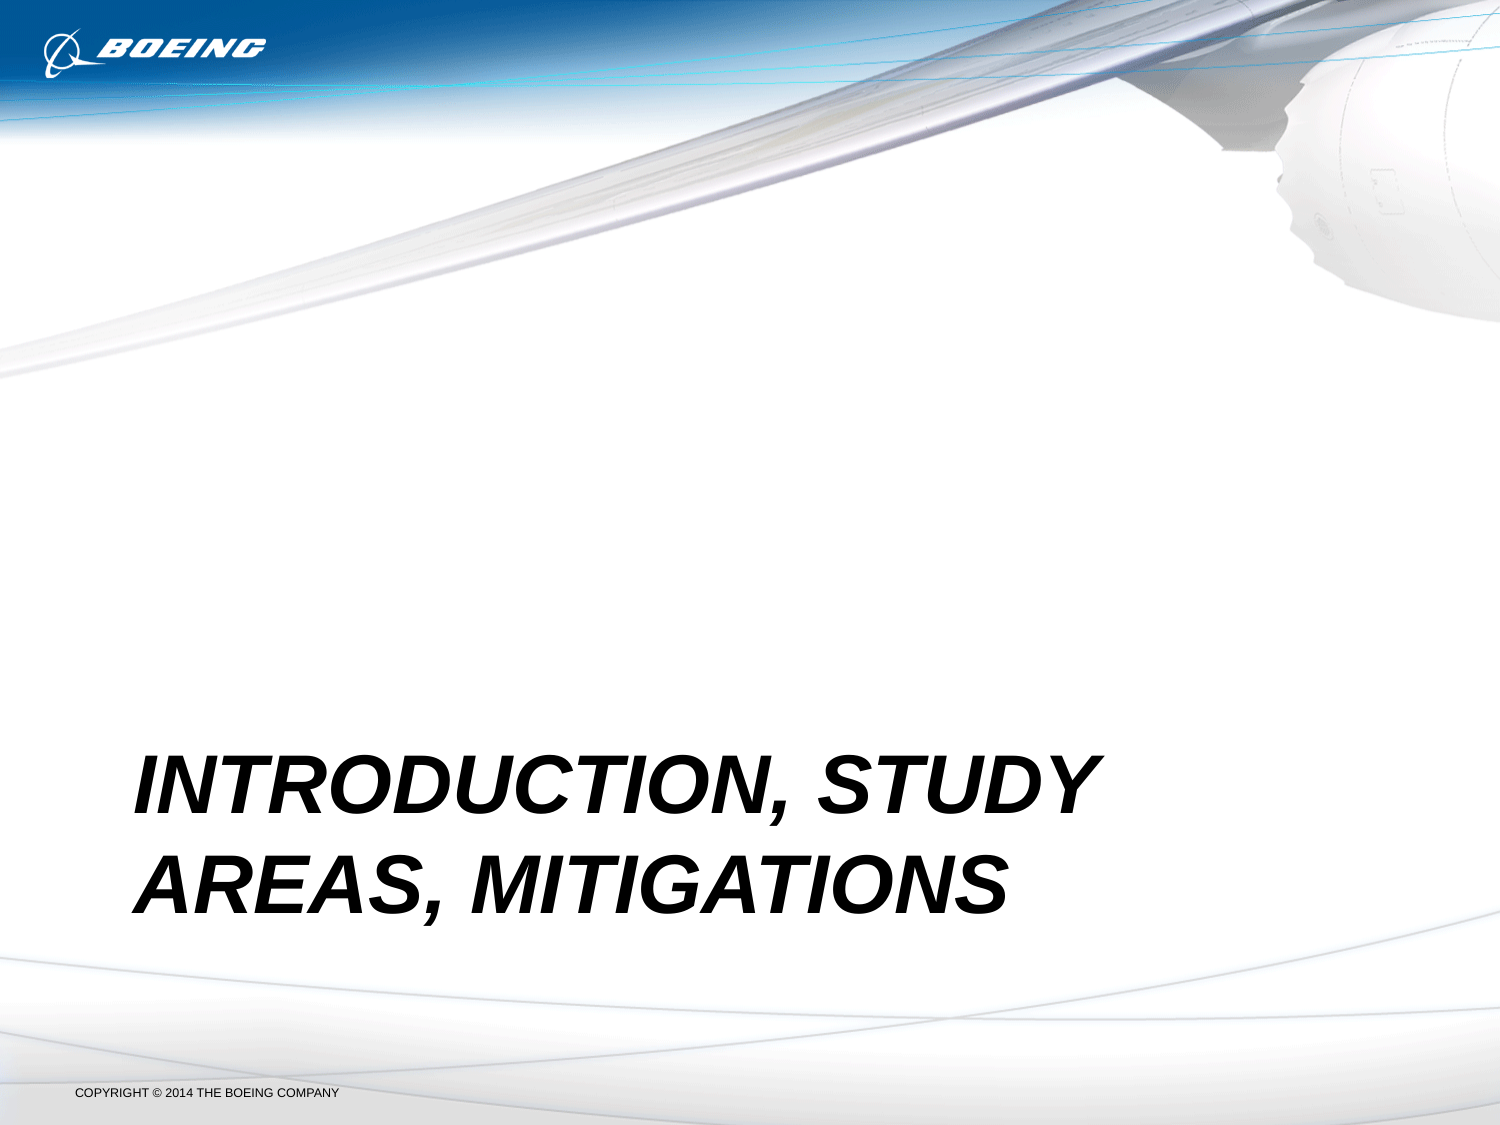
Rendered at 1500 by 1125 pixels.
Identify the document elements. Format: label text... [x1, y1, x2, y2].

picture [0, 0, 1500, 1125]
title Introduction, study areas, mitigations [118, 722, 1394, 947]
